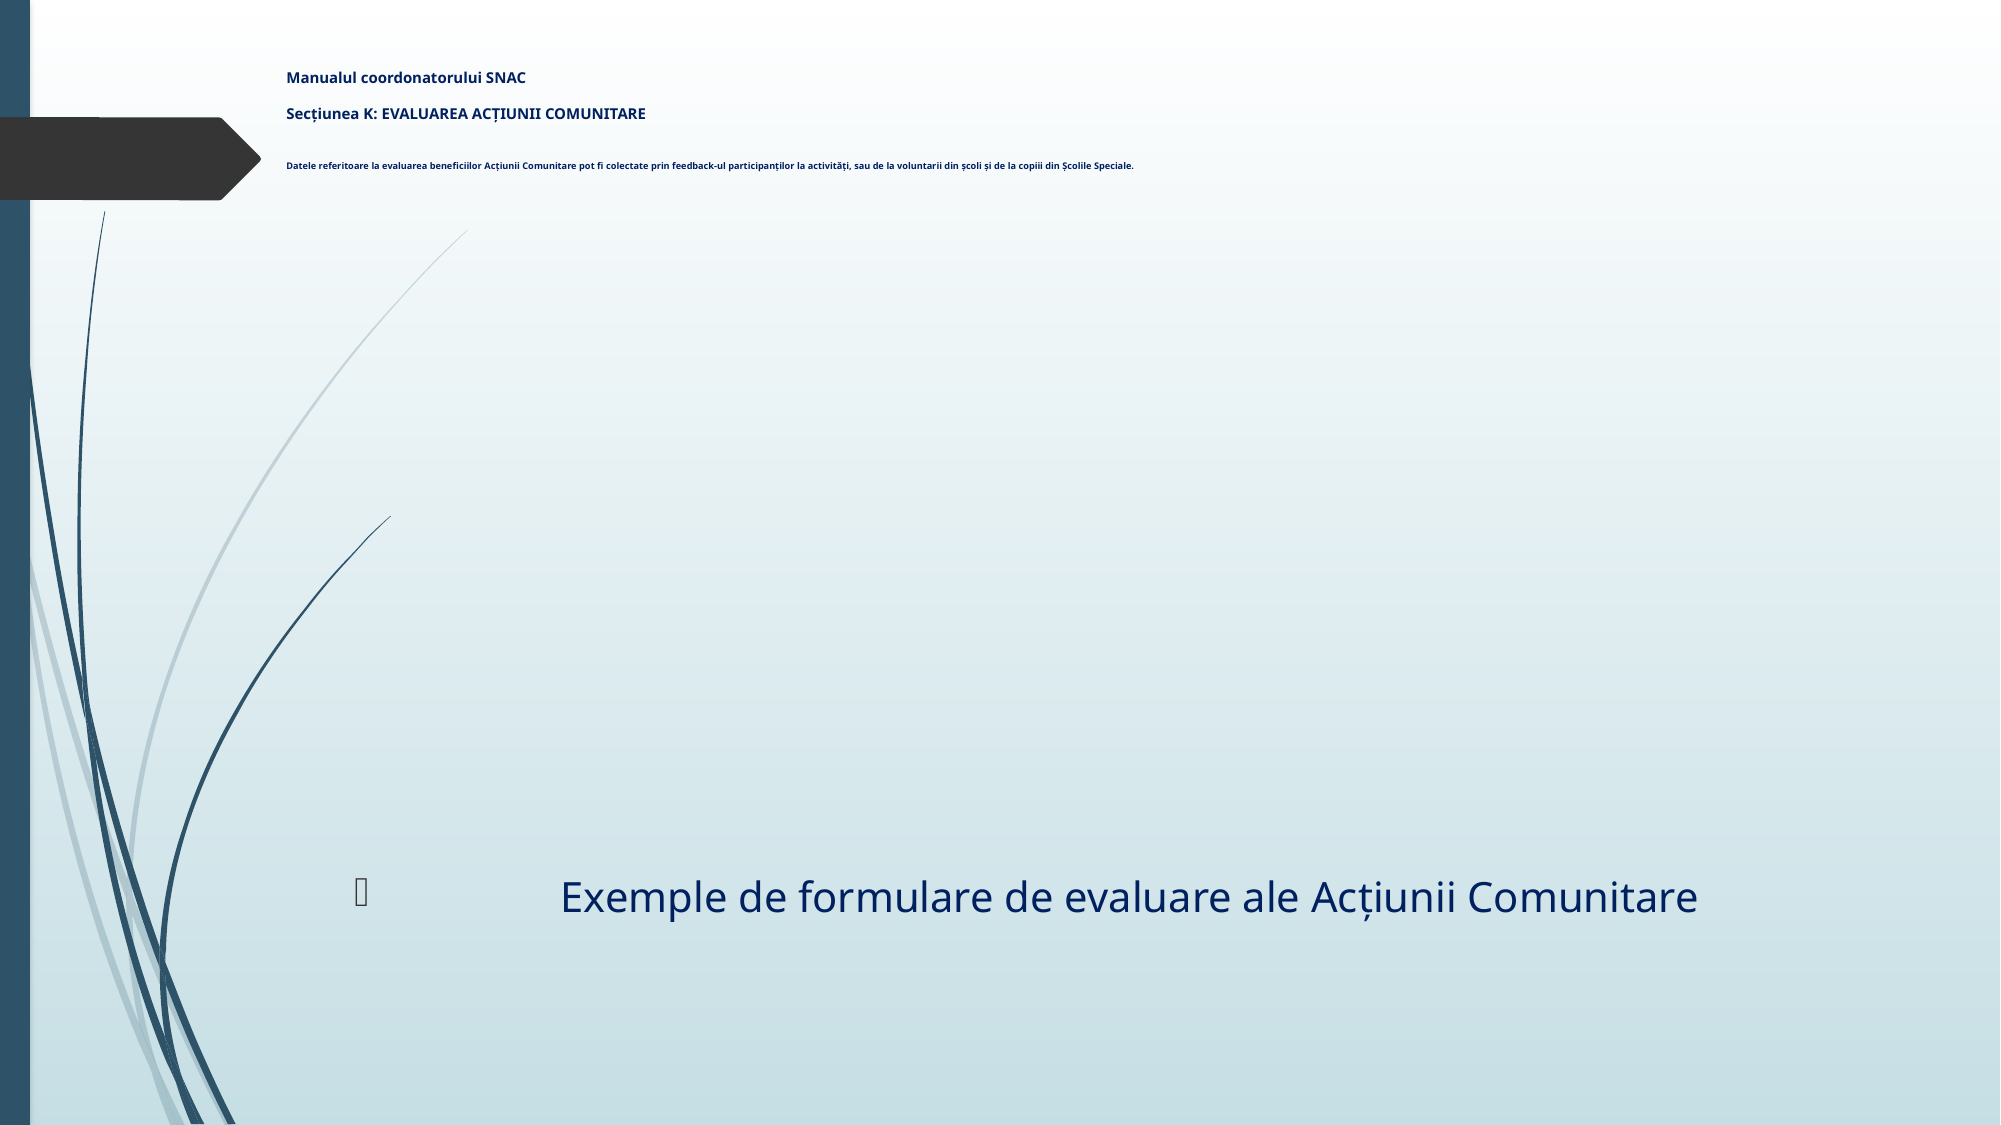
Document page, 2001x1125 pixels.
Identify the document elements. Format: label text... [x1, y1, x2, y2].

text_box Exemple de formulare de evaluare ale Acțiunii Comunitare [339, 863, 1802, 1029]
title Manualul coordonatorului SNAC Secțiunea K: EVALUAREA ACȚIUNII COMUNITARE Datele referitoare la evaluarea beneficiilor Acțiunii Comunitare pot fi colectate prin feedback-ul participanților la activități, sau de la voluntarii din școli și de la copiii din Școlile Speciale. [271, 43, 1949, 245]
